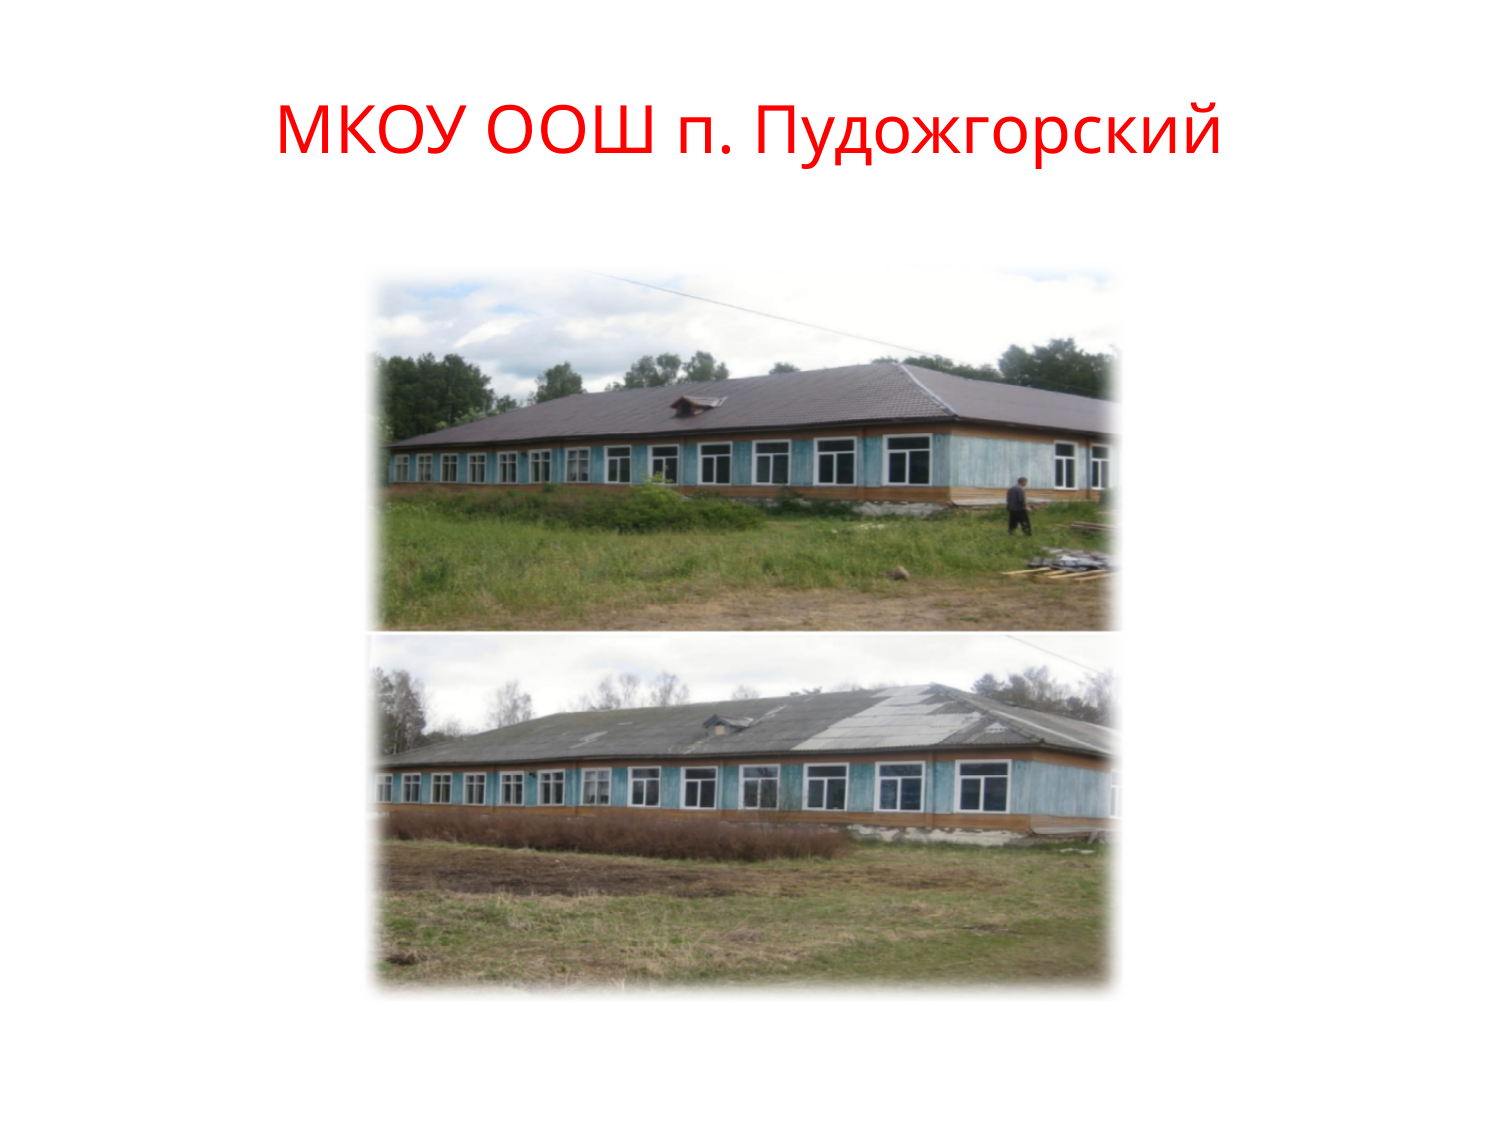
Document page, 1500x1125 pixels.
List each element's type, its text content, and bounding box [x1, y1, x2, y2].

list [359, 262, 1129, 1006]
title МКОУ ООШ п. Пудожгорский [75, 90, 1425, 244]
